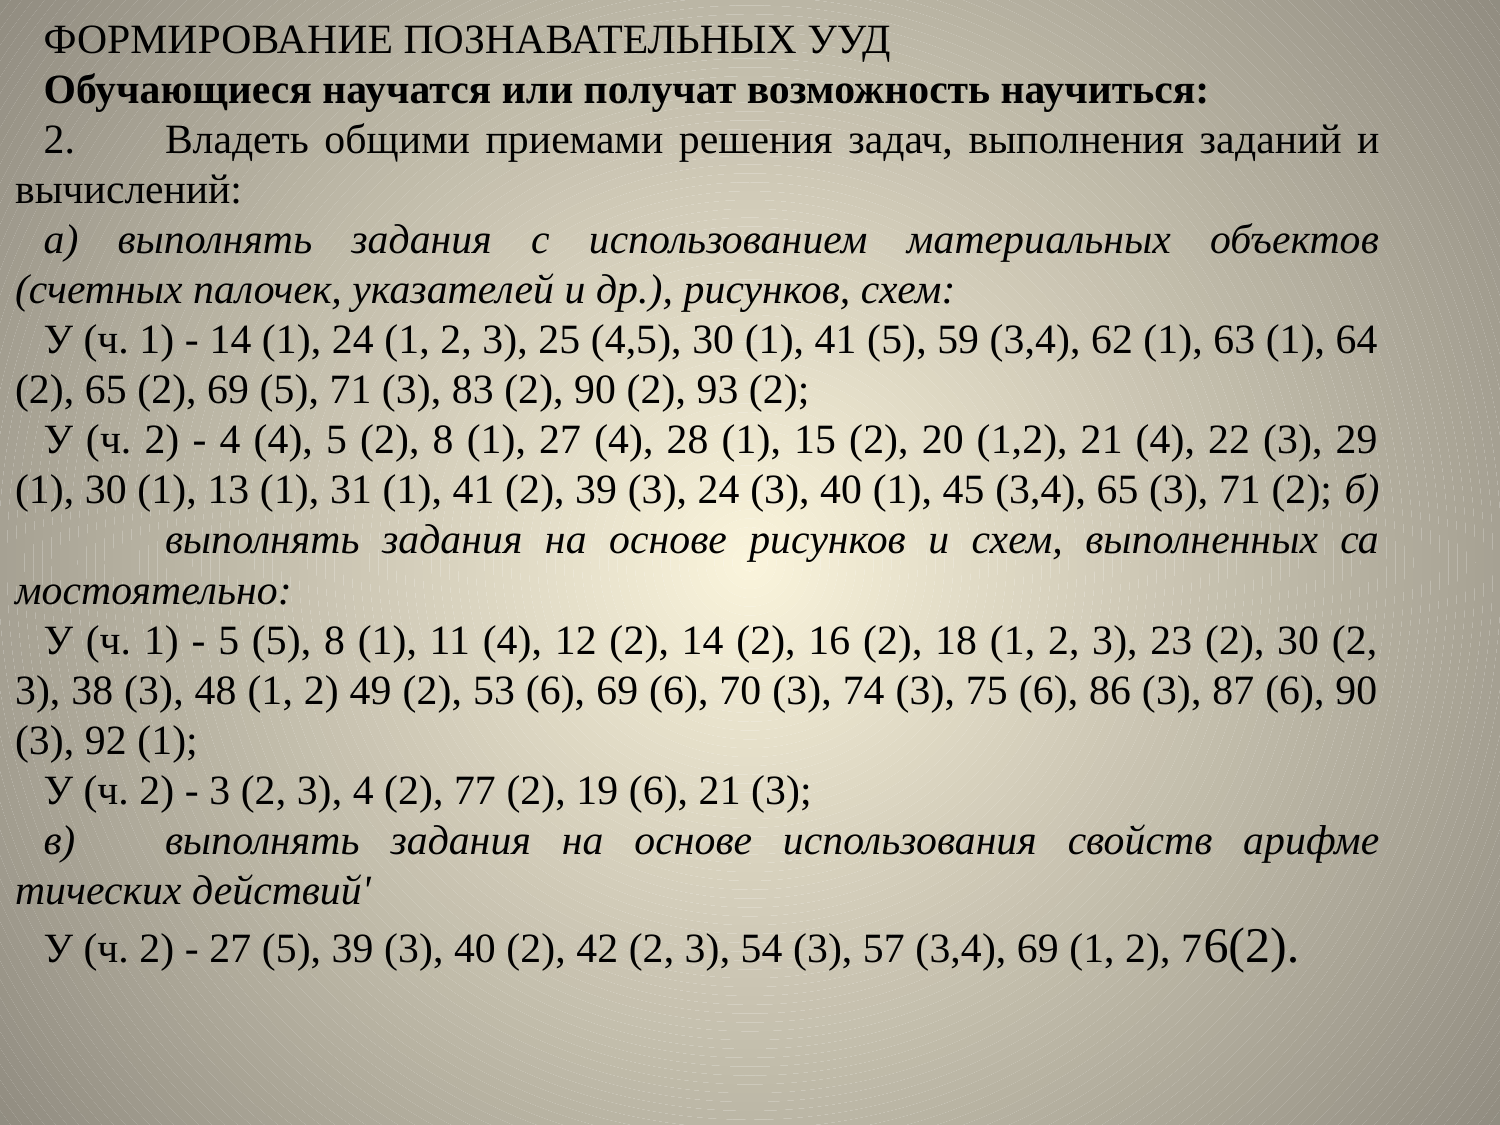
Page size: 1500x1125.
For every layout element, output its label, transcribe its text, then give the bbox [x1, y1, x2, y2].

text_box ФОРМИРОВАНИЕ ПОЗНАВАТЕЛЬНЫХ УУД Обучающиеся научатся или получат возможность научиться: 2. Владеть общими приемами решения задач, выполнения за­даний и вычислений: а) выполнять задания с использованием материальных объектов (счетных палочек, указателей и др.), рисунков, схем: У (ч. 1) - 14 (1), 24 (1, 2, 3), 25 (4,5), 30 (1), 41 (5), 59 (3,4), 62 (1), 63 (1), 64 (2), 65 (2), 69 (5), 71 (3), 83 (2), 90 (2), 93 (2); У (ч. 2) - 4 (4), 5 (2), 8 (1), 27 (4), 28 (1), 15 (2), 20 (1,2), 21 (4), 22 (3), 29 (1), 30 (1), 13 (1), 31 (1), 41 (2), 39 (3), 24 (3), 40 (1), 45 (3,4), 65 (3), 71 (2); б) выполнять задания на основе рисунков и схем, выполненных са­мостоятельно: У (ч. 1) - 5 (5), 8 (1), 11 (4), 12 (2), 14 (2), 16 (2), 18 (1, 2, 3), 23 (2), 30 (2, 3), 38 (3), 48 (1, 2) 49 (2), 53 (6), 69 (6), 70 (3), 74 (3), 75 (6), 86 (3), 87 (6), 90 (3), 92 (1); У (ч. 2) - 3 (2, 3), 4 (2), 77 (2), 19 (6), 21 (3); в) выполнять задания на основе использования свойств арифме­тических действий' У (ч. 2) - 27 (5), 39 (3), 40 (2), 42 (2, 3), 54 (3), 57 (3,4), 69 (1, 2), 76(2). [0, 4, 1395, 1008]
